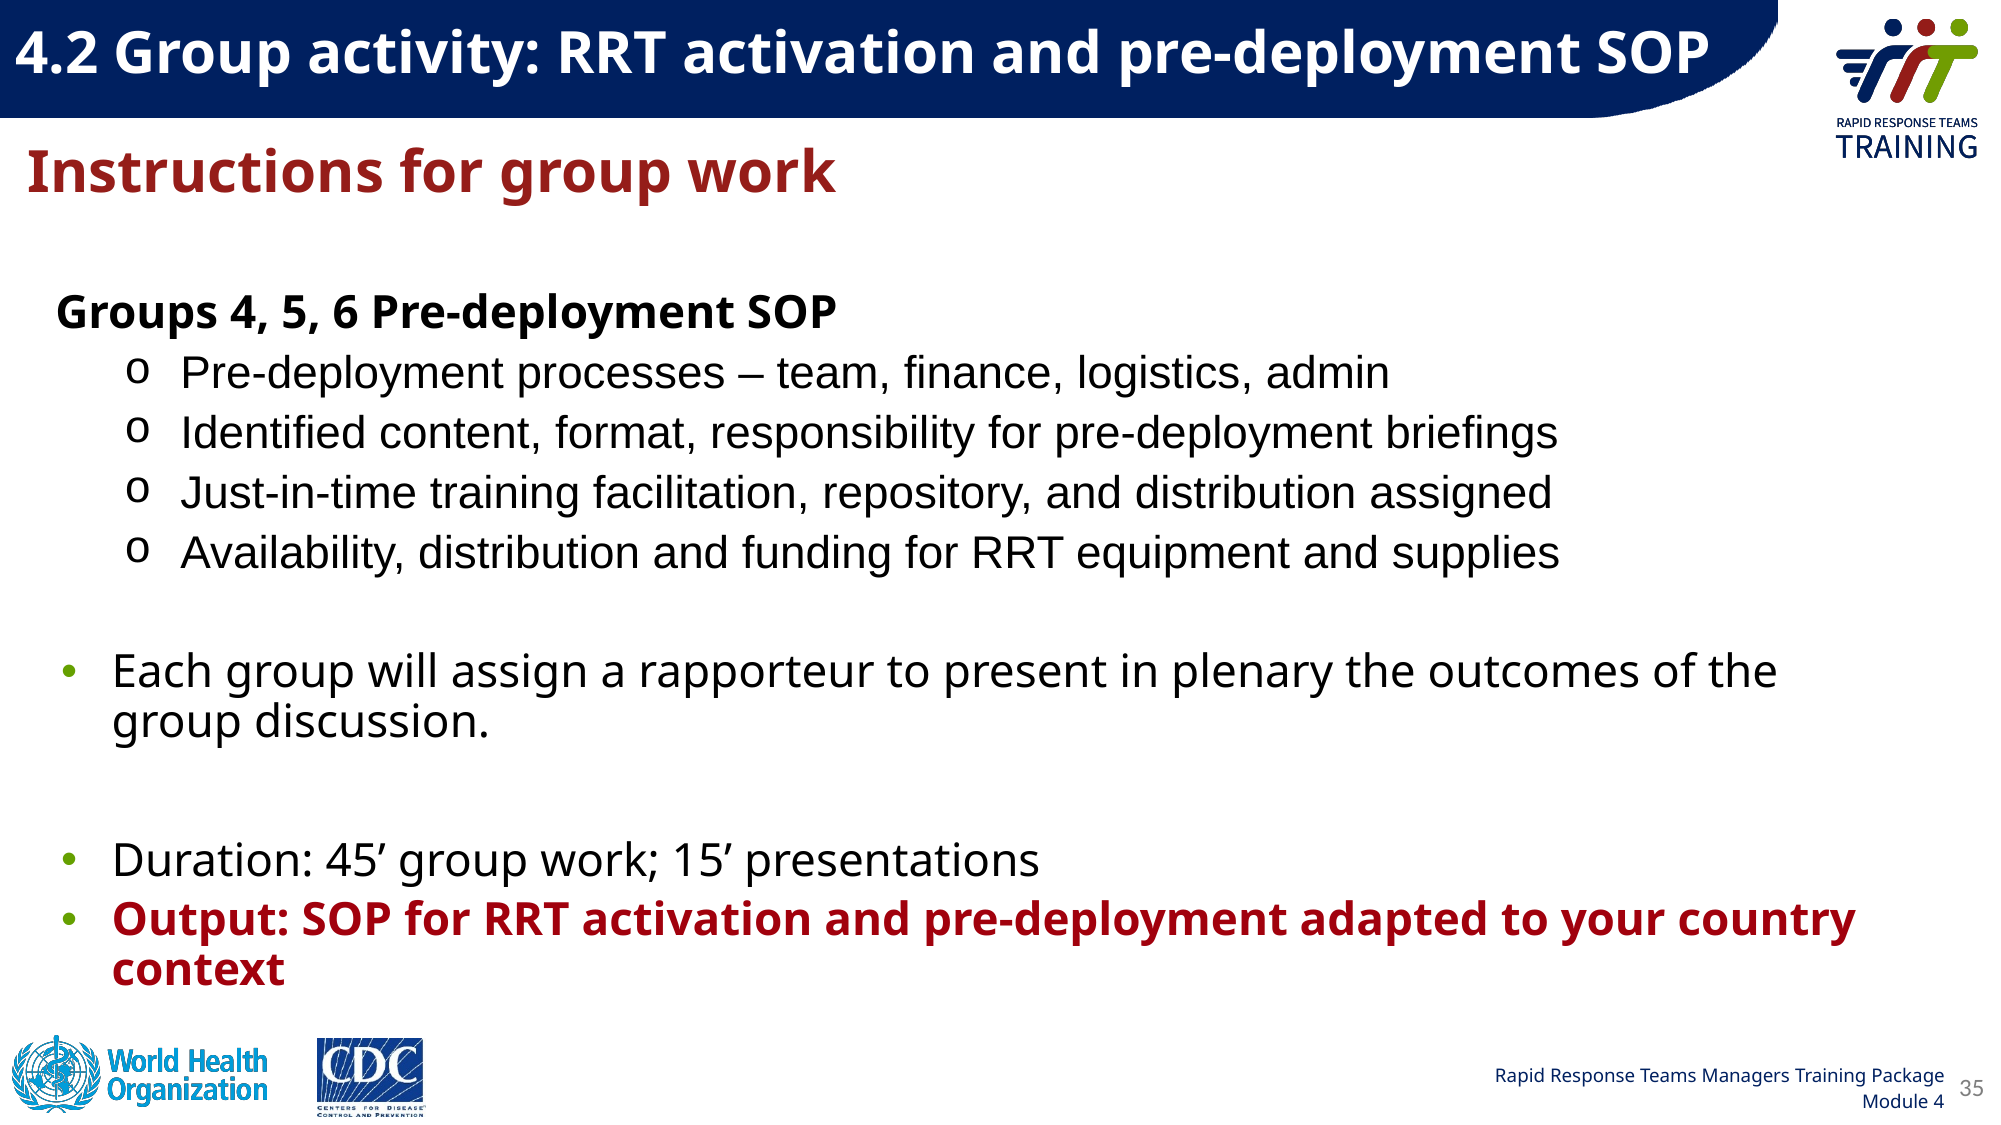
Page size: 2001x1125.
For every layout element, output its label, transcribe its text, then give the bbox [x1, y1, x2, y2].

picture [317, 1053, 426, 1117]
picture [1835, 19, 1978, 167]
picture [34, 1054, 43, 1078]
text_box 4.2 Group activity: RRT activation and pre-deployment SOP ​ [7, 7, 1883, 93]
picture [163, 1053, 173, 1062]
picture [46, 1056, 54, 1062]
picture [40, 1062, 47, 1070]
picture [0, 0, 1778, 118]
picture [30, 1083, 37, 1091]
picture [71, 1053, 90, 1091]
picture [22, 1062, 26, 1077]
picture [36, 1088, 78, 1105]
picture [133, 1053, 157, 1060]
picture [24, 1054, 36, 1087]
slide_number 35 [1917, 1064, 2000, 1125]
list Groups 4, 5, 6 Pre-deployment SOP Pre-deployment processes – team, finance, logistics, admin Identified content, format, responsibility for pre-deployment briefings Just-in-time training facilitation, repository, and distribution assigned Availability, distribution and funding for RRT equipment and supplies Each group will assign a rapporteur to present in plenary the outcomes of the group discussion. Duration: 45’ group work; 15’ presentations Output: SOP for RRT activation and pre-deployment adapted to your country context [47, 281, 1928, 1053]
picture [64, 1053, 267, 1113]
picture [12, 1083, 48, 1113]
picture [38, 1045, 47, 1052]
picture [50, 1108, 62, 1113]
title Instructions for group work [19, 119, 1119, 228]
picture [12, 1035, 47, 1068]
